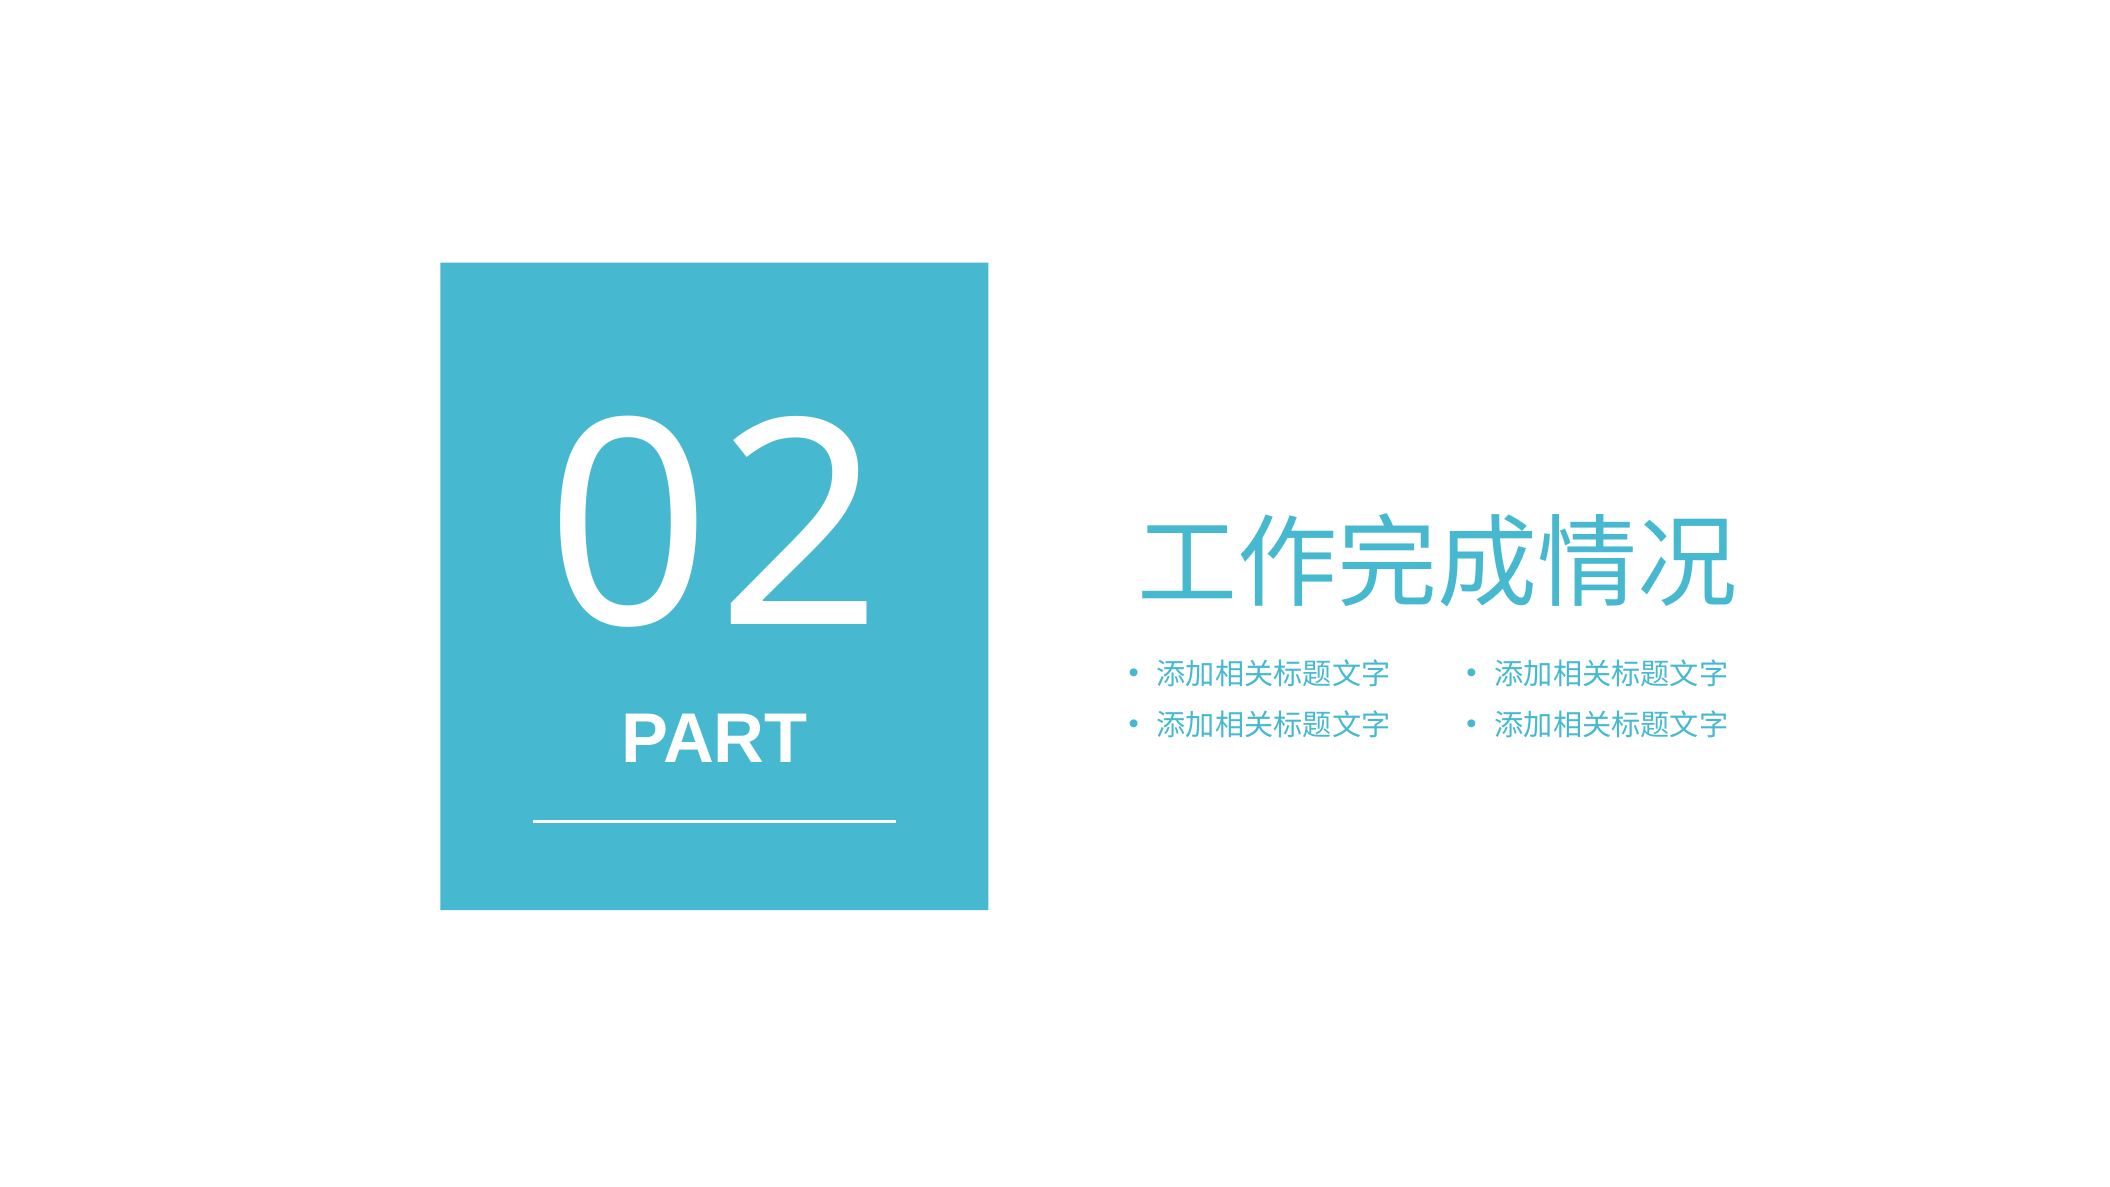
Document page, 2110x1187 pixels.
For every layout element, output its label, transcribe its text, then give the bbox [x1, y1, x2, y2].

text_box PART [513, 692, 916, 777]
text_box 添加相关标题文字 [1466, 654, 1768, 690]
text_box 02 [503, 330, 925, 690]
text_box [439, 261, 989, 911]
text_box 工作完成情况 [1137, 498, 1847, 619]
text_box 添加相关标题文字 [1466, 705, 1768, 741]
text_box 添加相关标题文字 [1128, 705, 1430, 741]
text_box 添加相关标题文字 [1128, 654, 1430, 690]
